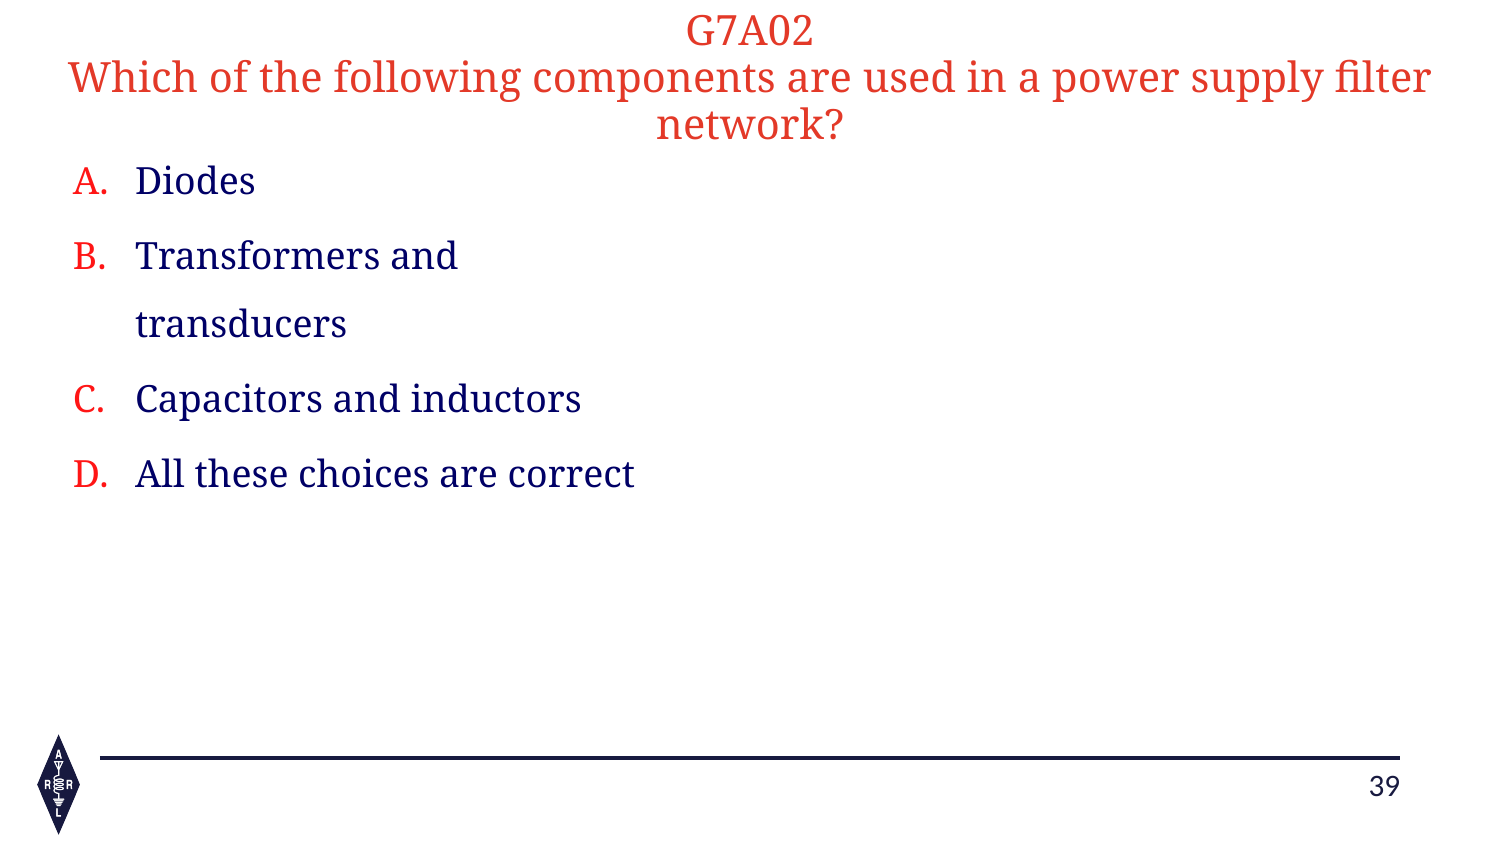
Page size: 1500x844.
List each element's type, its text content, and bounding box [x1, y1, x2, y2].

picture [37, 734, 80, 835]
text_box Diodes Transformers and transducers Capacitors and inductors All these choices are correct [58, 127, 687, 587]
text_box G7A02 Which of the following components are used in a power supply filter network? [0, 0, 1500, 169]
slide_number 39 [1302, 761, 1400, 807]
